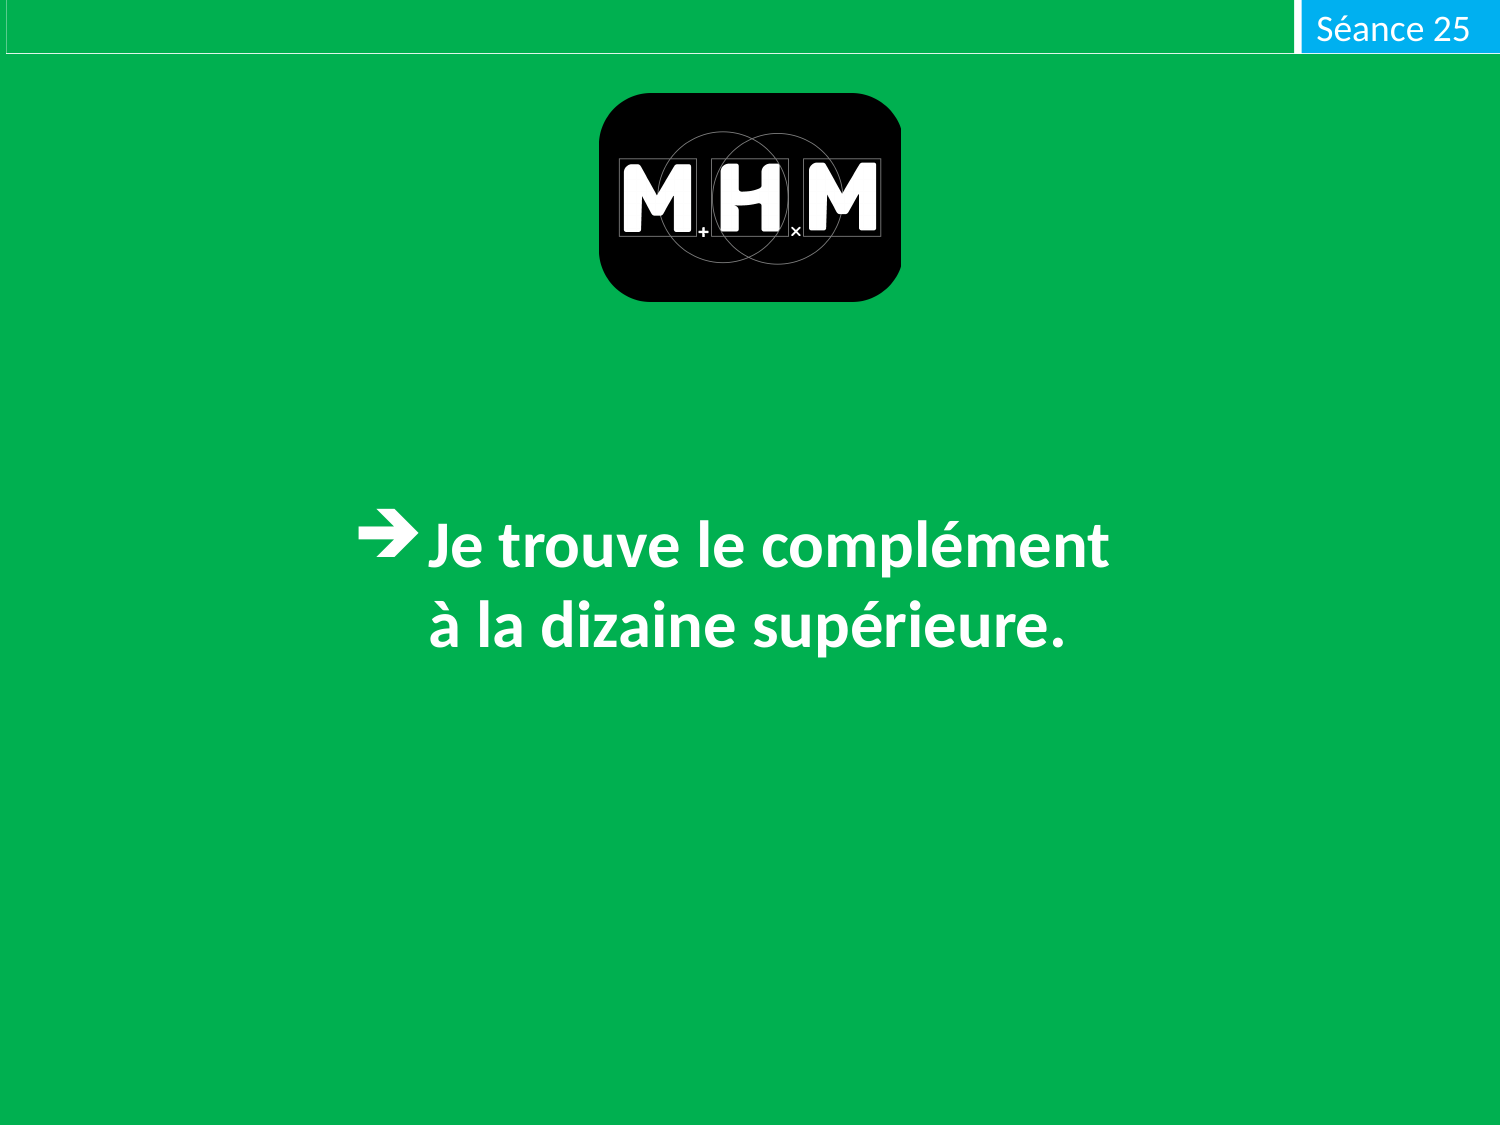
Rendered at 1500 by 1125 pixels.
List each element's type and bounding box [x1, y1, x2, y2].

text_box [0, 54, 1500, 1125]
